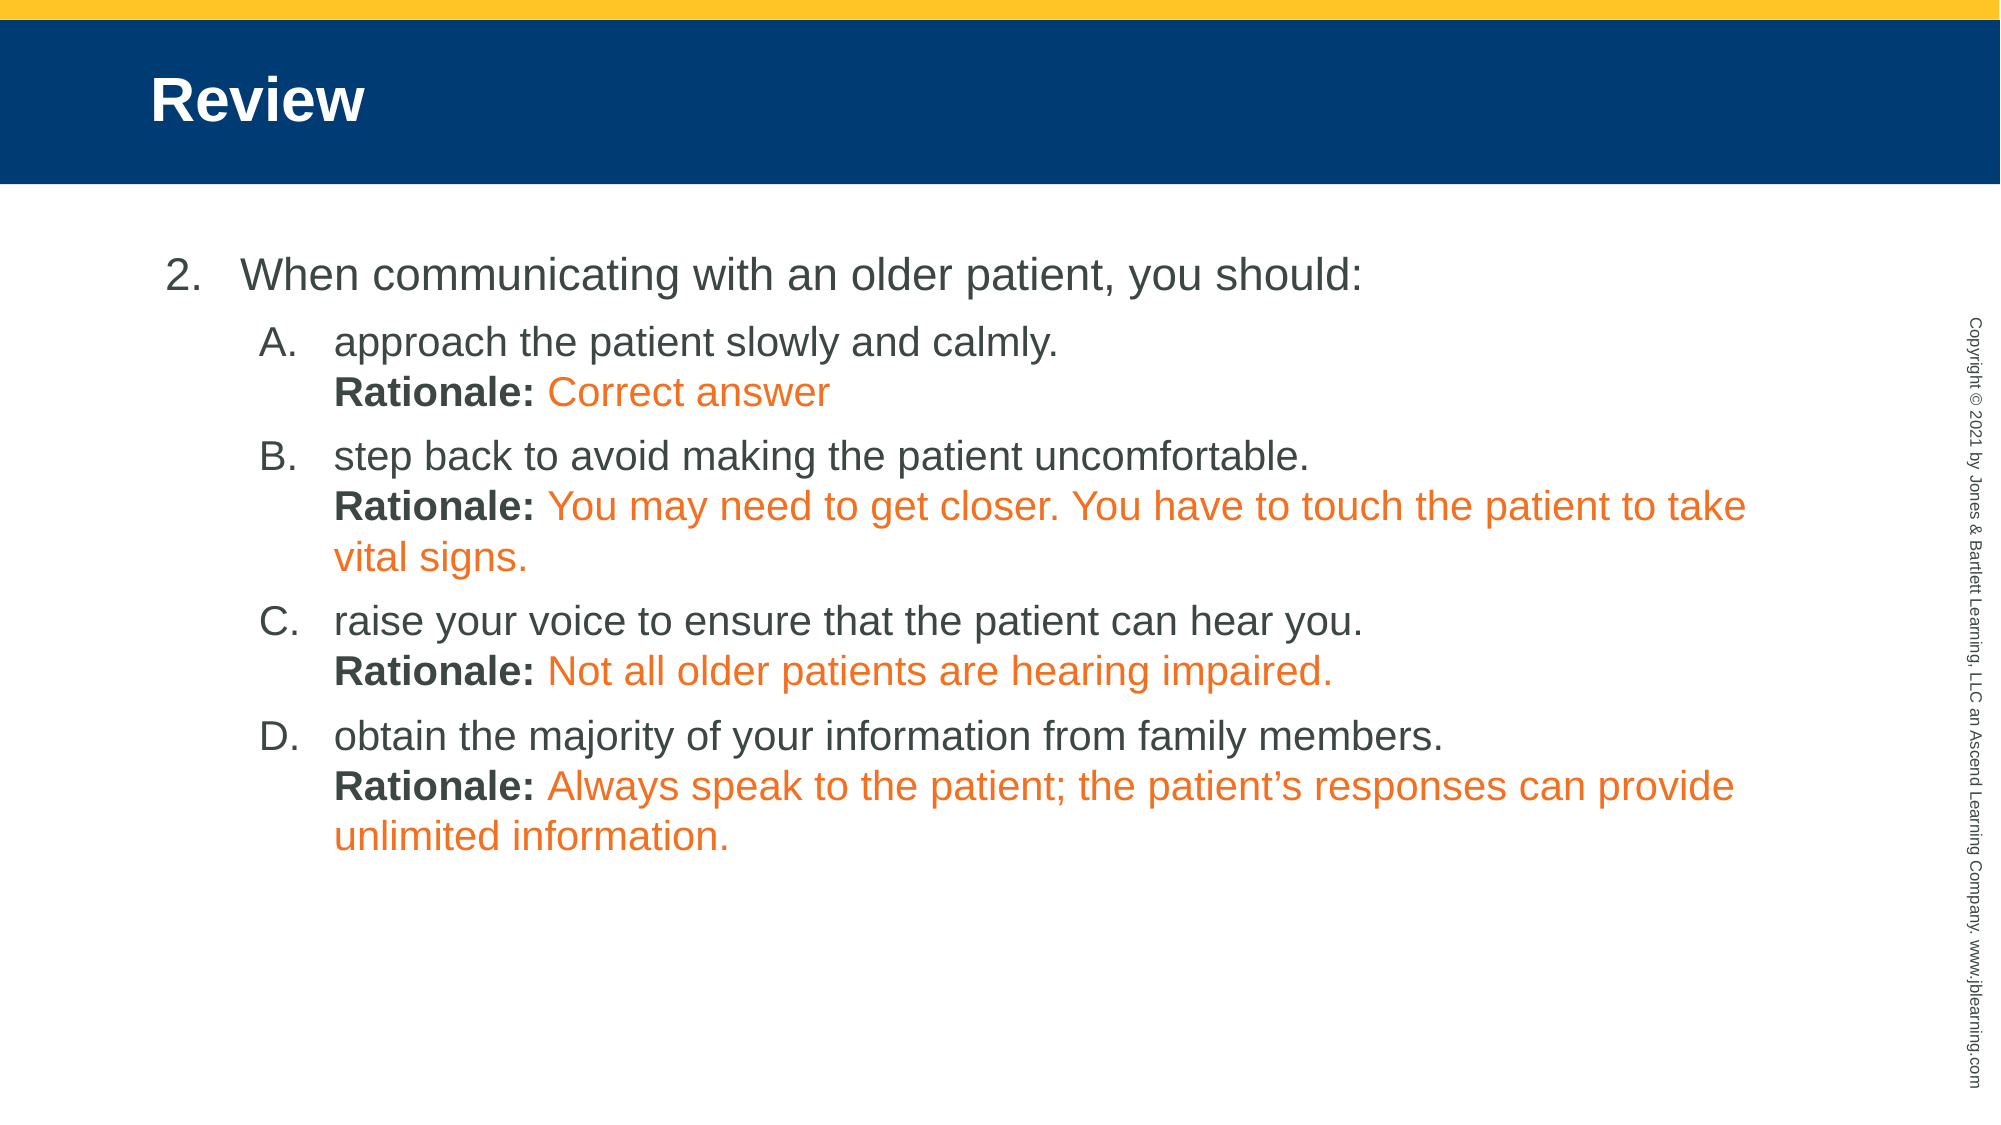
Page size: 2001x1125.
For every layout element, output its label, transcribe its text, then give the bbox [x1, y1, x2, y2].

list When communicating with an older patient, you should: approach the patient slowly and calmly. Rationale: Correct answer step back to avoid making the patient uncomfortable. Rationale: You may need to get closer. You have to touch the patient to take vital signs. raise your voice to ensure that the patient can hear you. Rationale: Not all older patients are hearing impaired. obtain the majority of your information from family members. Rationale: Always speak to the patient; the patient’s responses can provide unlimited information. [150, 237, 1850, 1025]
title Review [0, 19, 2000, 185]
